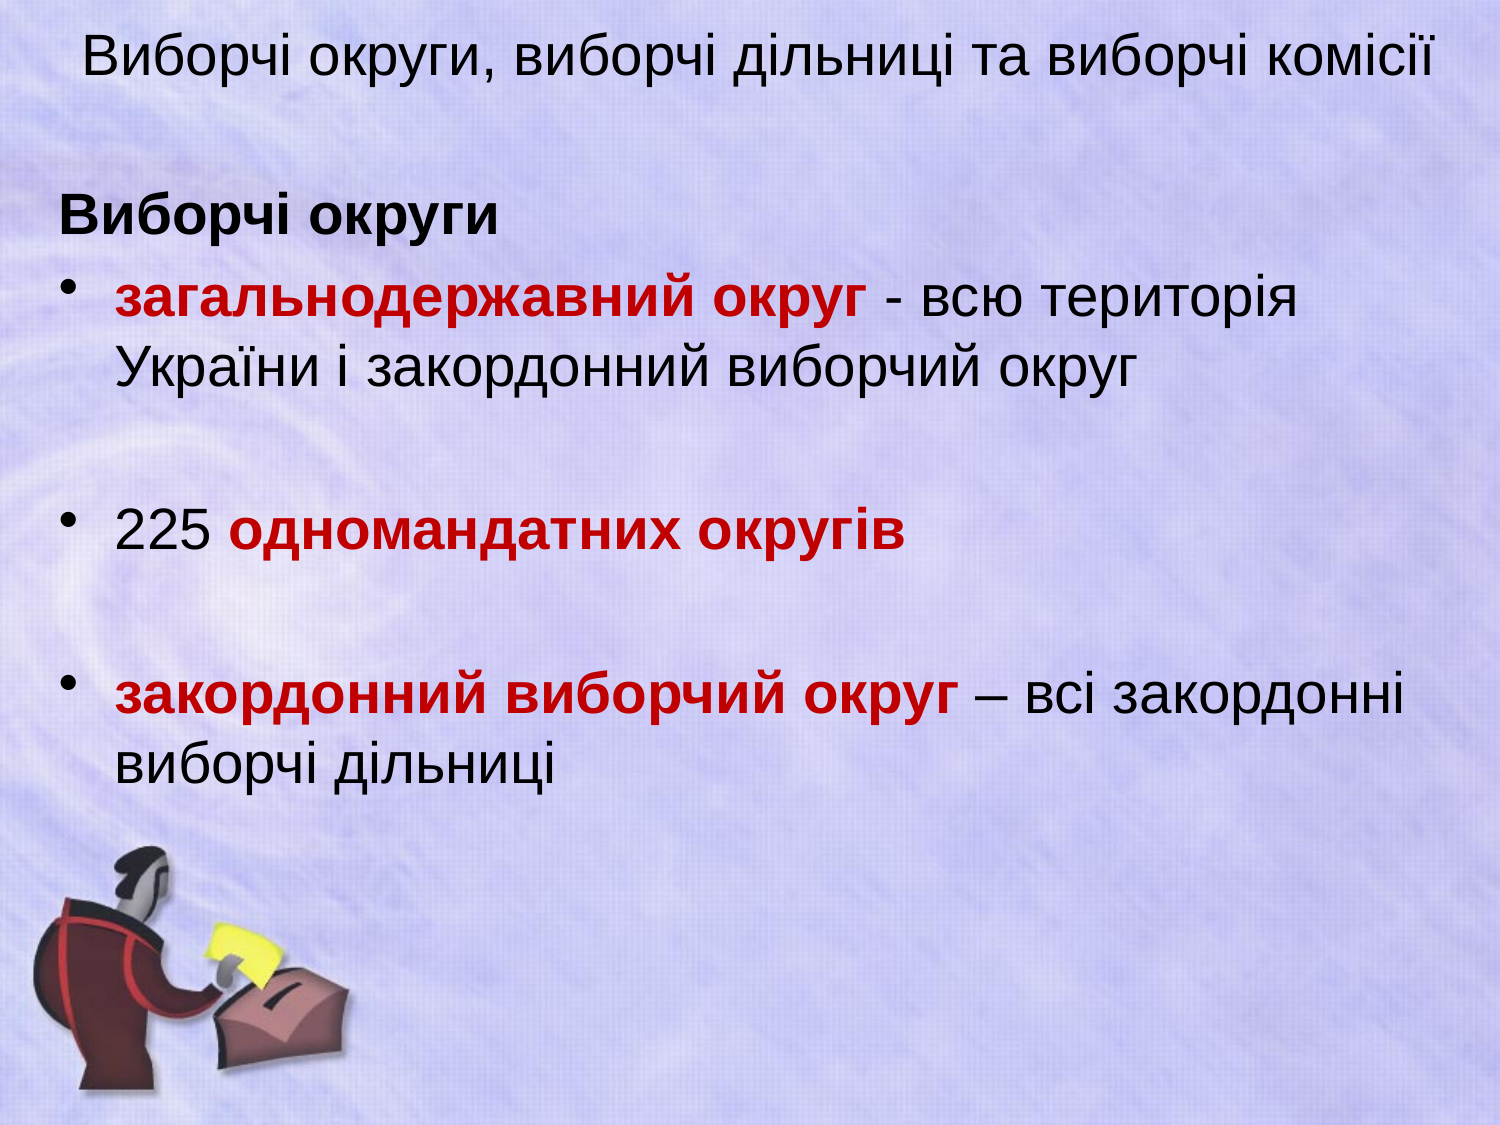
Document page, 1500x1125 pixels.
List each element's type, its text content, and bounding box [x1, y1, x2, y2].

picture [0, 0, 1500, 1125]
title Виборчі округи, виборчі дільниці та виборчі комісії [38, 44, 1480, 165]
list Виборчі округи загальнодержавний округ - всю територія України і закордонний виборчий округ 225 одномандатних округів закордонний виборчий округ – всі закордонні виборчі дільниці [43, 168, 1500, 942]
